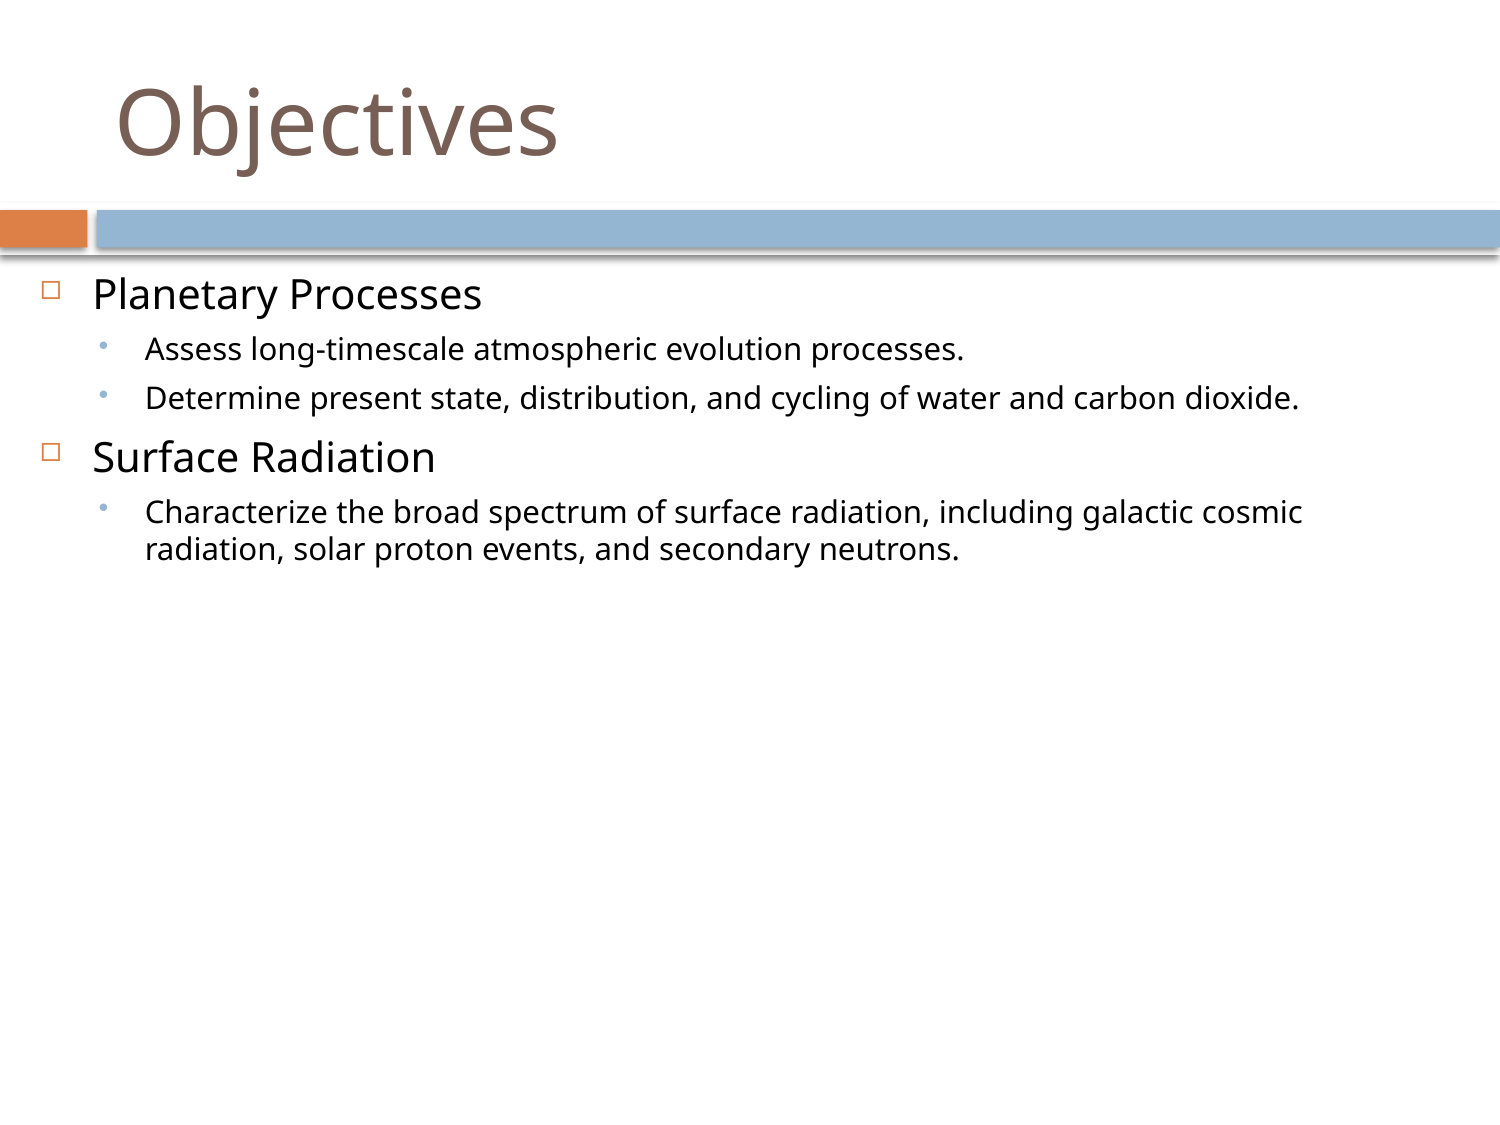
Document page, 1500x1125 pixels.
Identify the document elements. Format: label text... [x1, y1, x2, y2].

title Objectives [99, 37, 1438, 200]
list Planetary Processes Assess long-timescale atmospheric evolution processes. Determine present state, distribution, and cycling of water and carbon dioxide. Surface Radiation Characterize the broad spectrum of surface radiation, including galactic cosmic radiation, solar proton events, and secondary neutrons. [24, 260, 1438, 1011]
